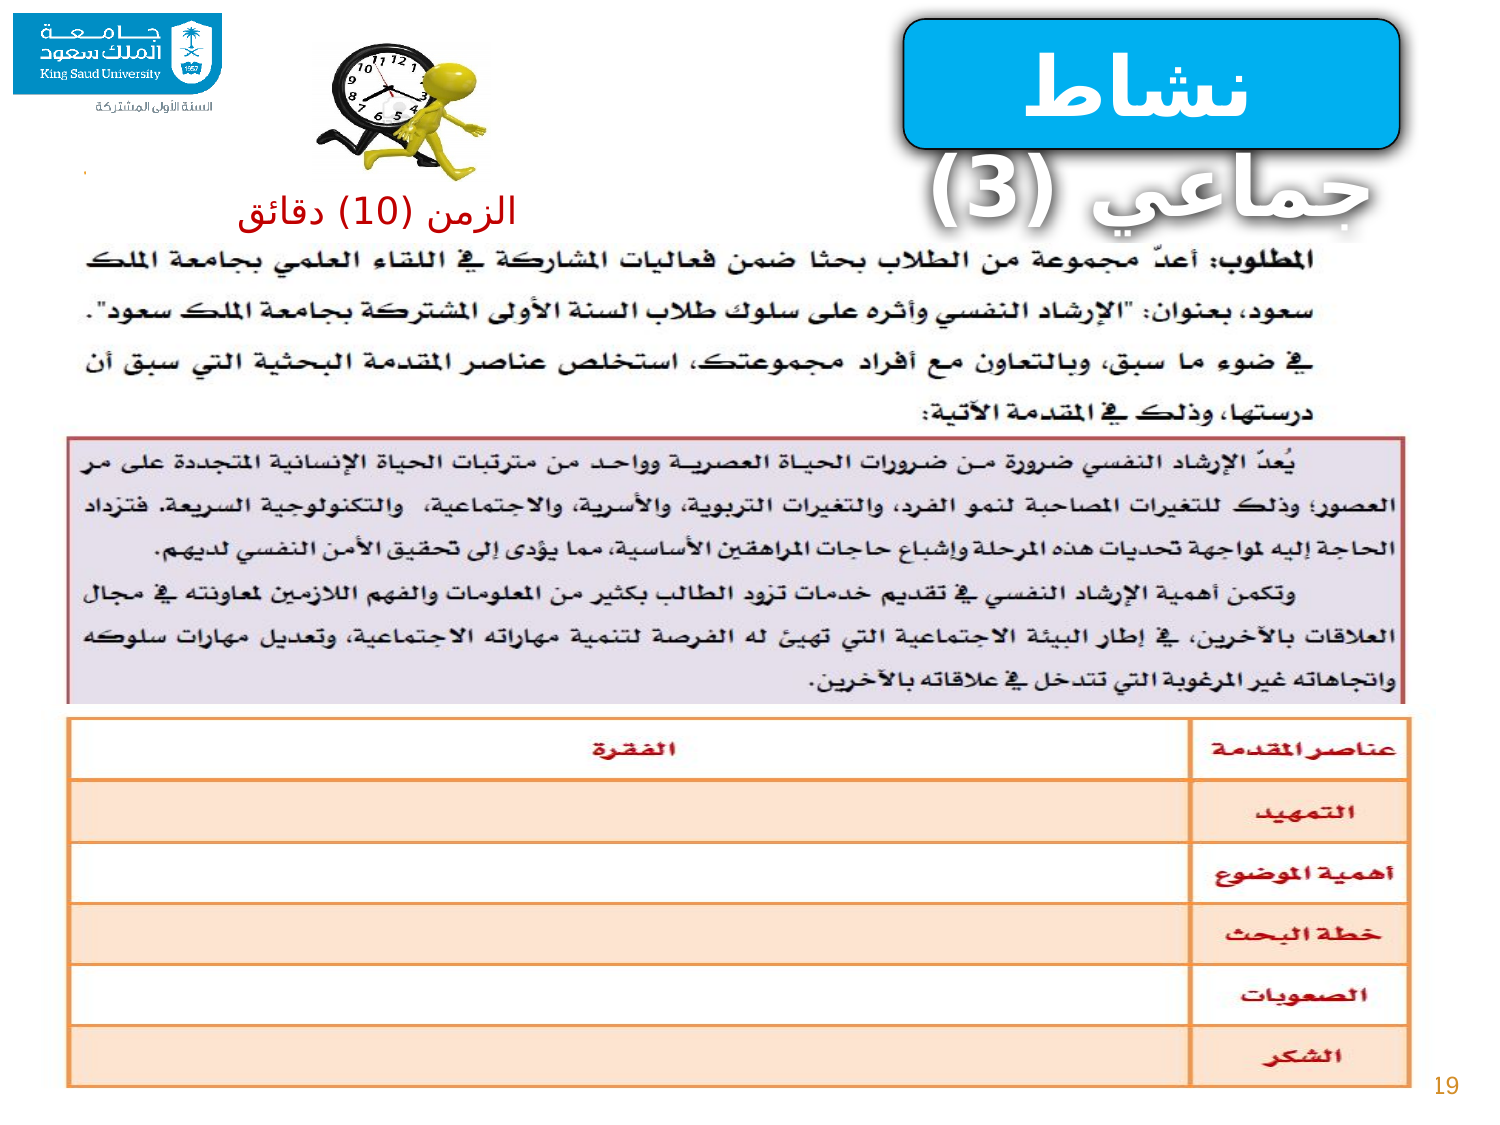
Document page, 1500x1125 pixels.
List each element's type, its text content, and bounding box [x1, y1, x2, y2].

picture [0, 0, 236, 126]
picture [40, 243, 1436, 1102]
slide_number 19 [1444, 1061, 1475, 1103]
text_box نشاط جماعي (3) [902, 18, 1401, 150]
picture [312, 42, 491, 182]
text_box الزمن (10) دقائق [222, 172, 532, 240]
